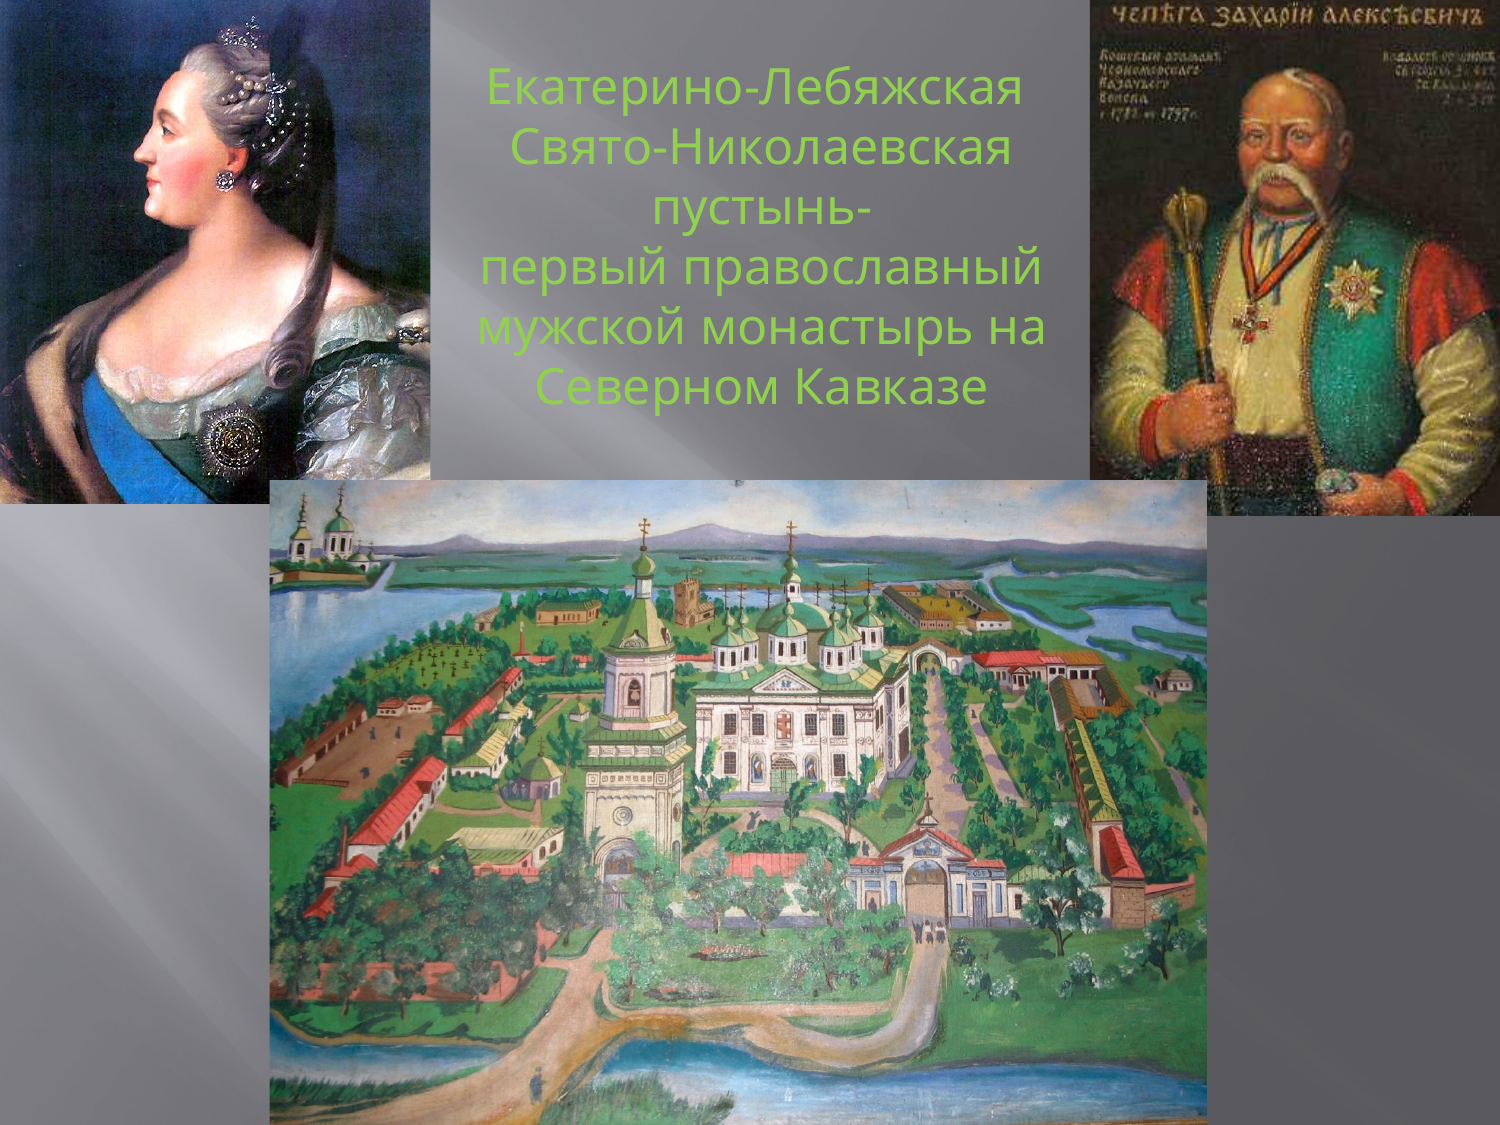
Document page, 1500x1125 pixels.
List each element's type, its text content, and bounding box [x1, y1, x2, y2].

picture [1089, 0, 1500, 516]
picture [0, 0, 431, 505]
text_box Екатерино-Лебяжская Свято-Николаевская пустынь- первый православный мужской монастырь на Северном Кавказе [436, 46, 1083, 422]
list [269, 479, 1208, 1125]
